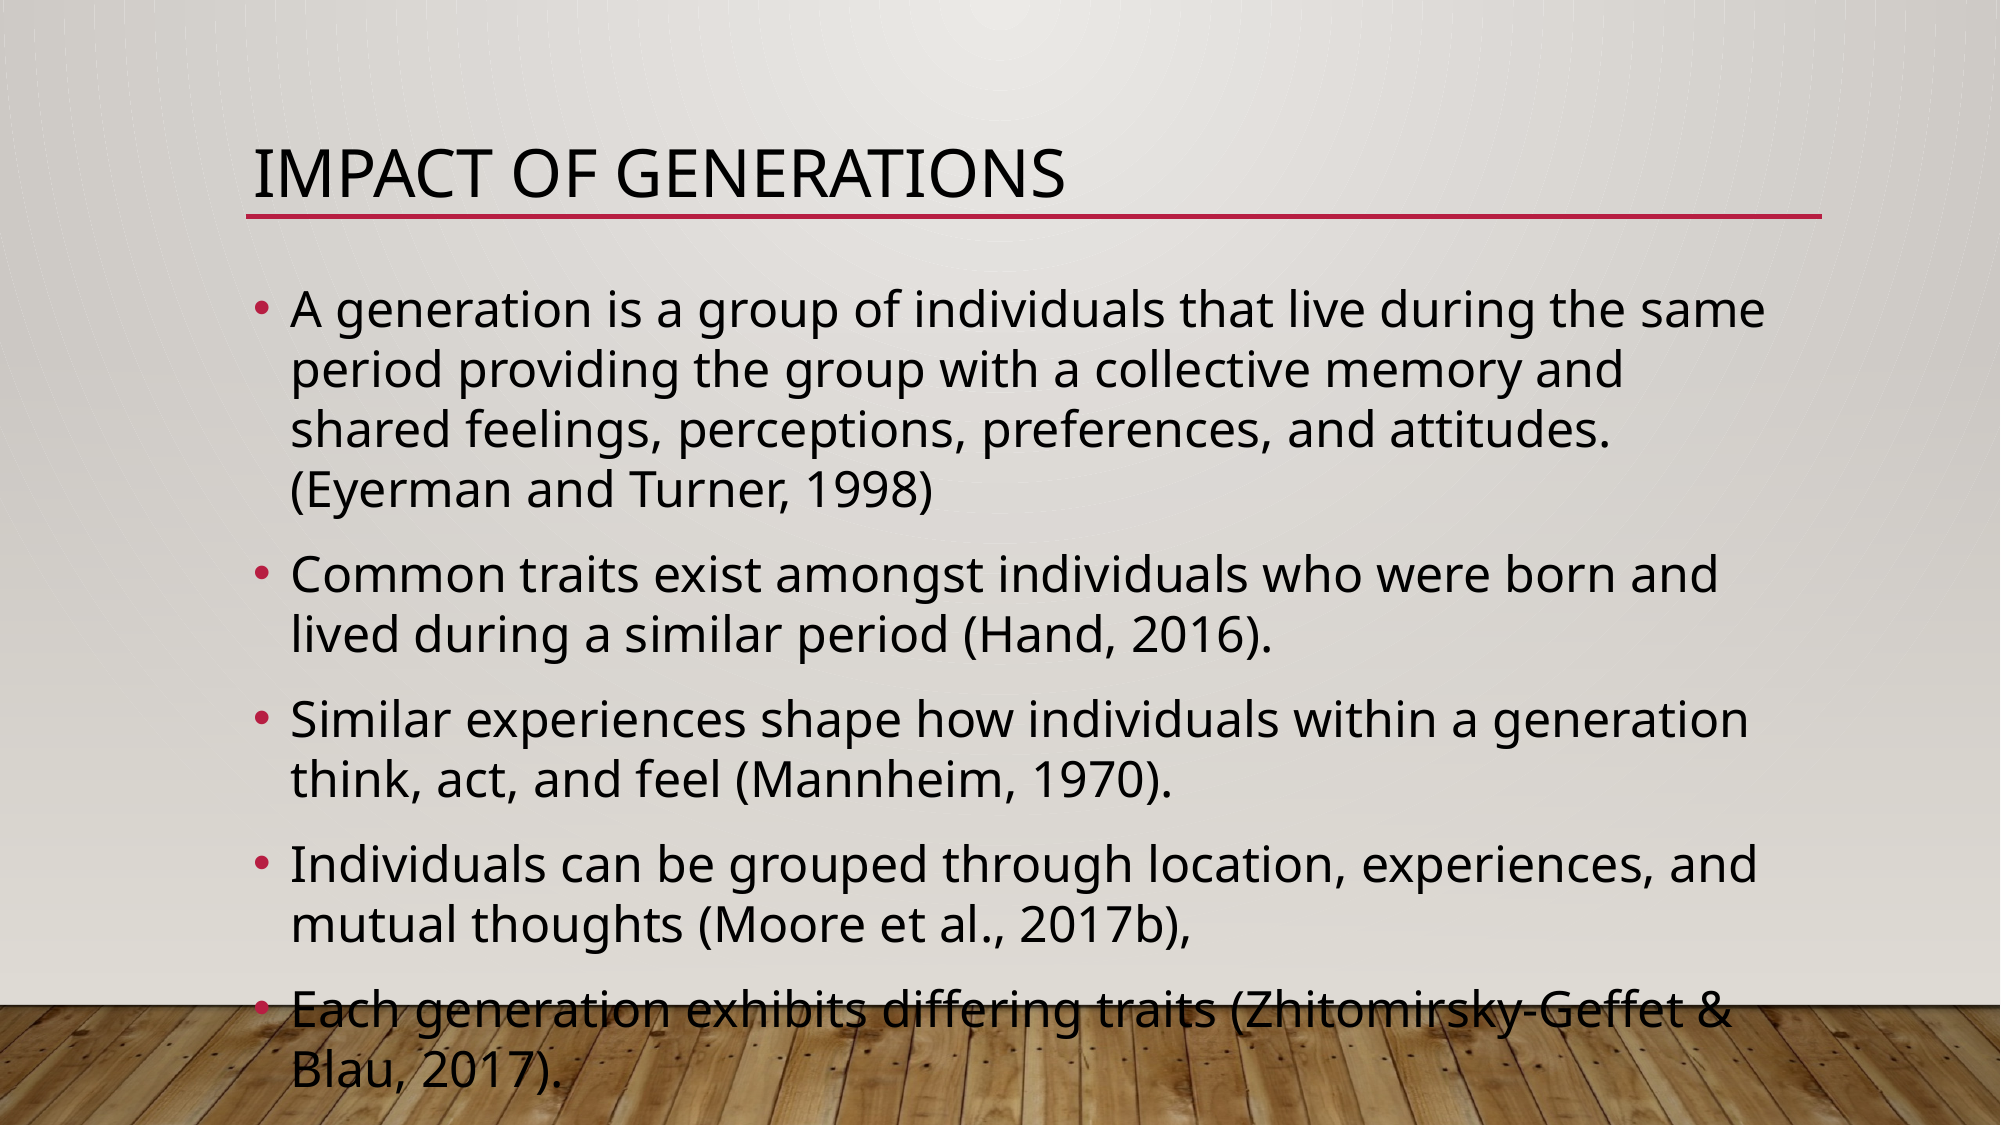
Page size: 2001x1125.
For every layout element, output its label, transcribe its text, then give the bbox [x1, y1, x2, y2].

title Impact of Generations [238, 131, 1814, 269]
list A generation is a group of individuals that live during the same period providing the group with a collective memory and shared feelings, perceptions, preferences, and attitudes. (Eyerman and Turner, 1998) Common traits exist amongst individuals who were born and lived during a similar period (Hand, 2016). Similar experiences shape how individuals within a generation think, act, and feel (Mannheim, 1970). Individuals can be grouped through location, experiences, and mutual thoughts (Moore et al., 2017b), Each generation exhibits differing traits (Zhitomirsky-Geffet & Blau, 2017). [238, 269, 1814, 836]
picture [0, 1005, 2000, 1125]
